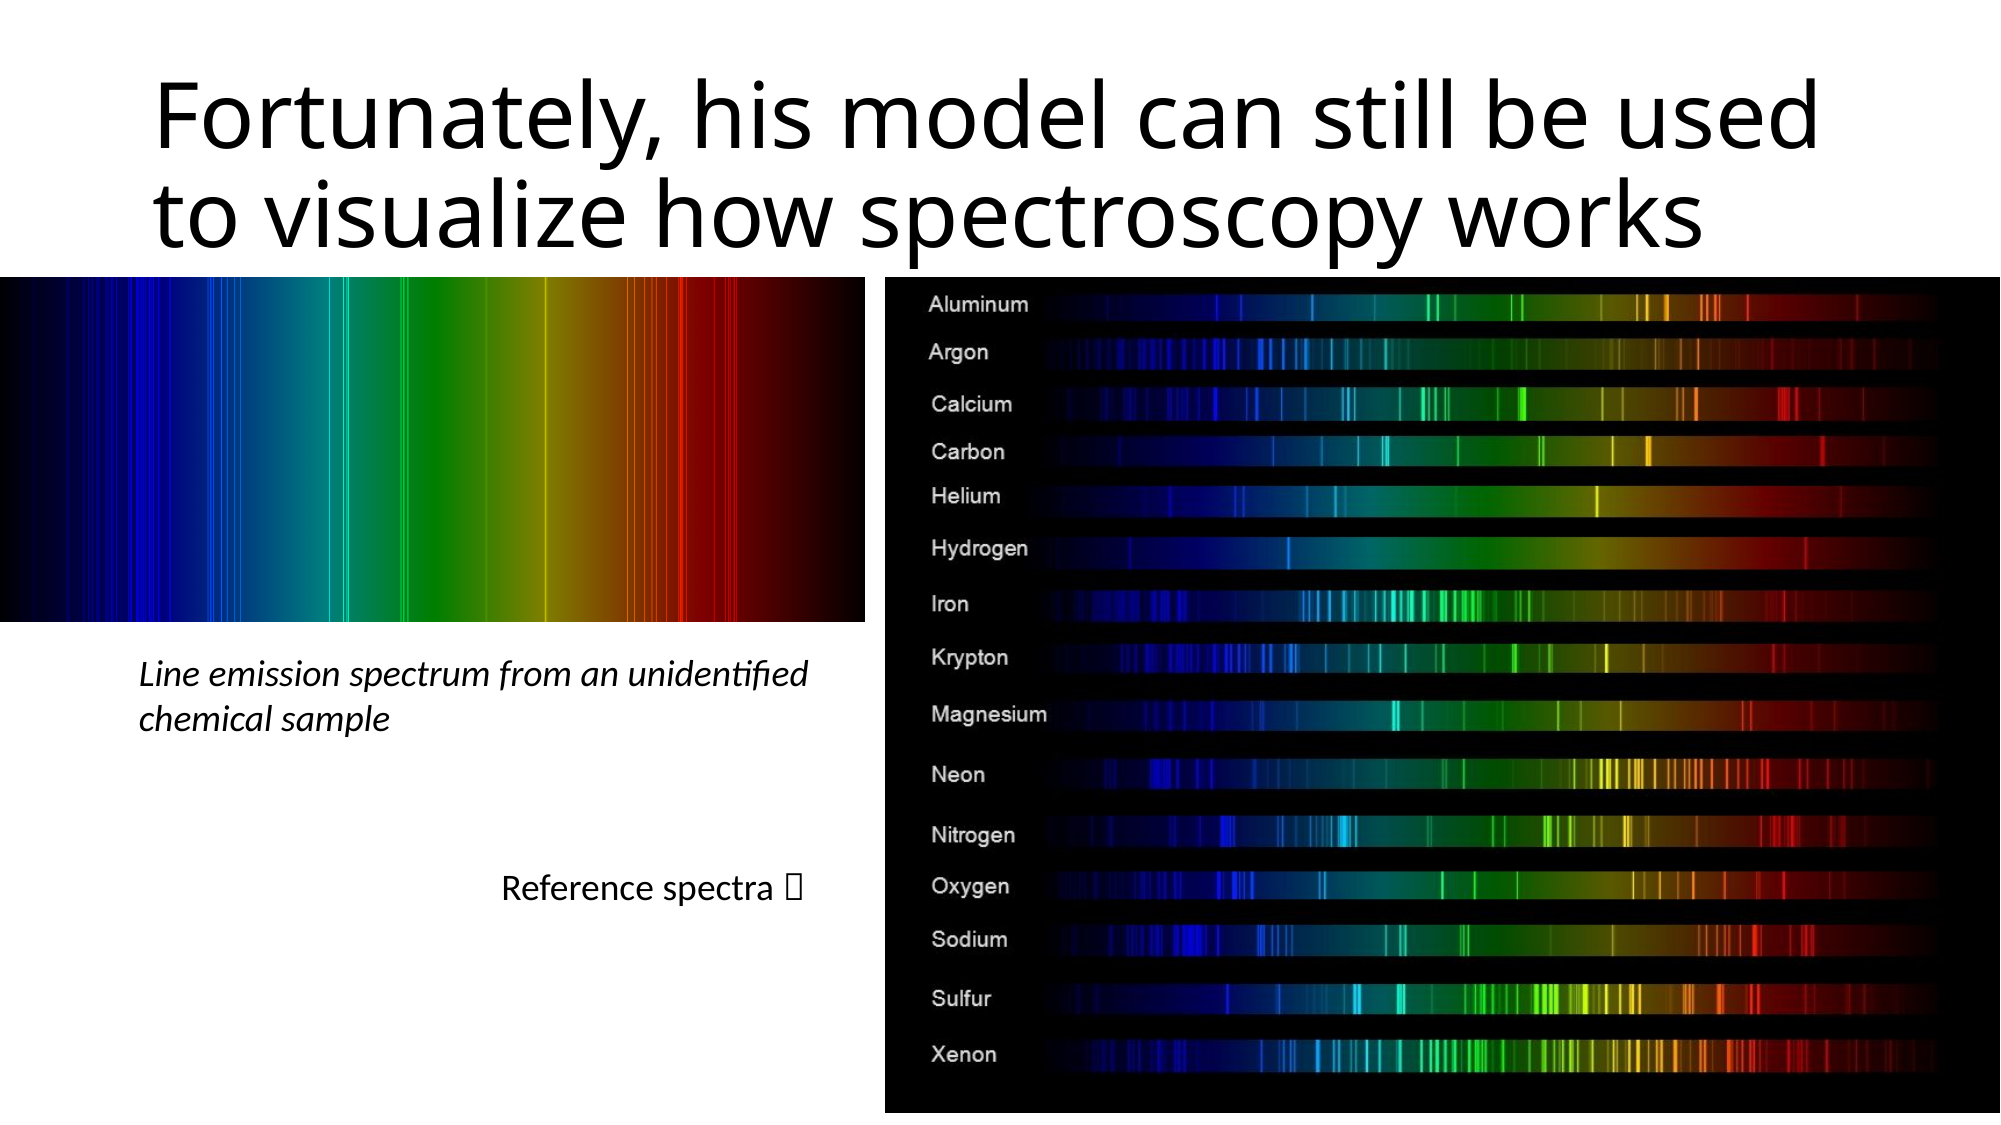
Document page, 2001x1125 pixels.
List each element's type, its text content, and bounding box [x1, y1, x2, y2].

text_box Line emission spectrum from an unidentified chemical sample [123, 642, 865, 747]
picture [296, 277, 865, 622]
picture [0, 277, 268, 622]
title Fortunately, his model can still be used to visualize how spectroscopy works [137, 59, 1863, 278]
text_box Reference spectra  [486, 855, 865, 915]
picture [885, 277, 2000, 1113]
